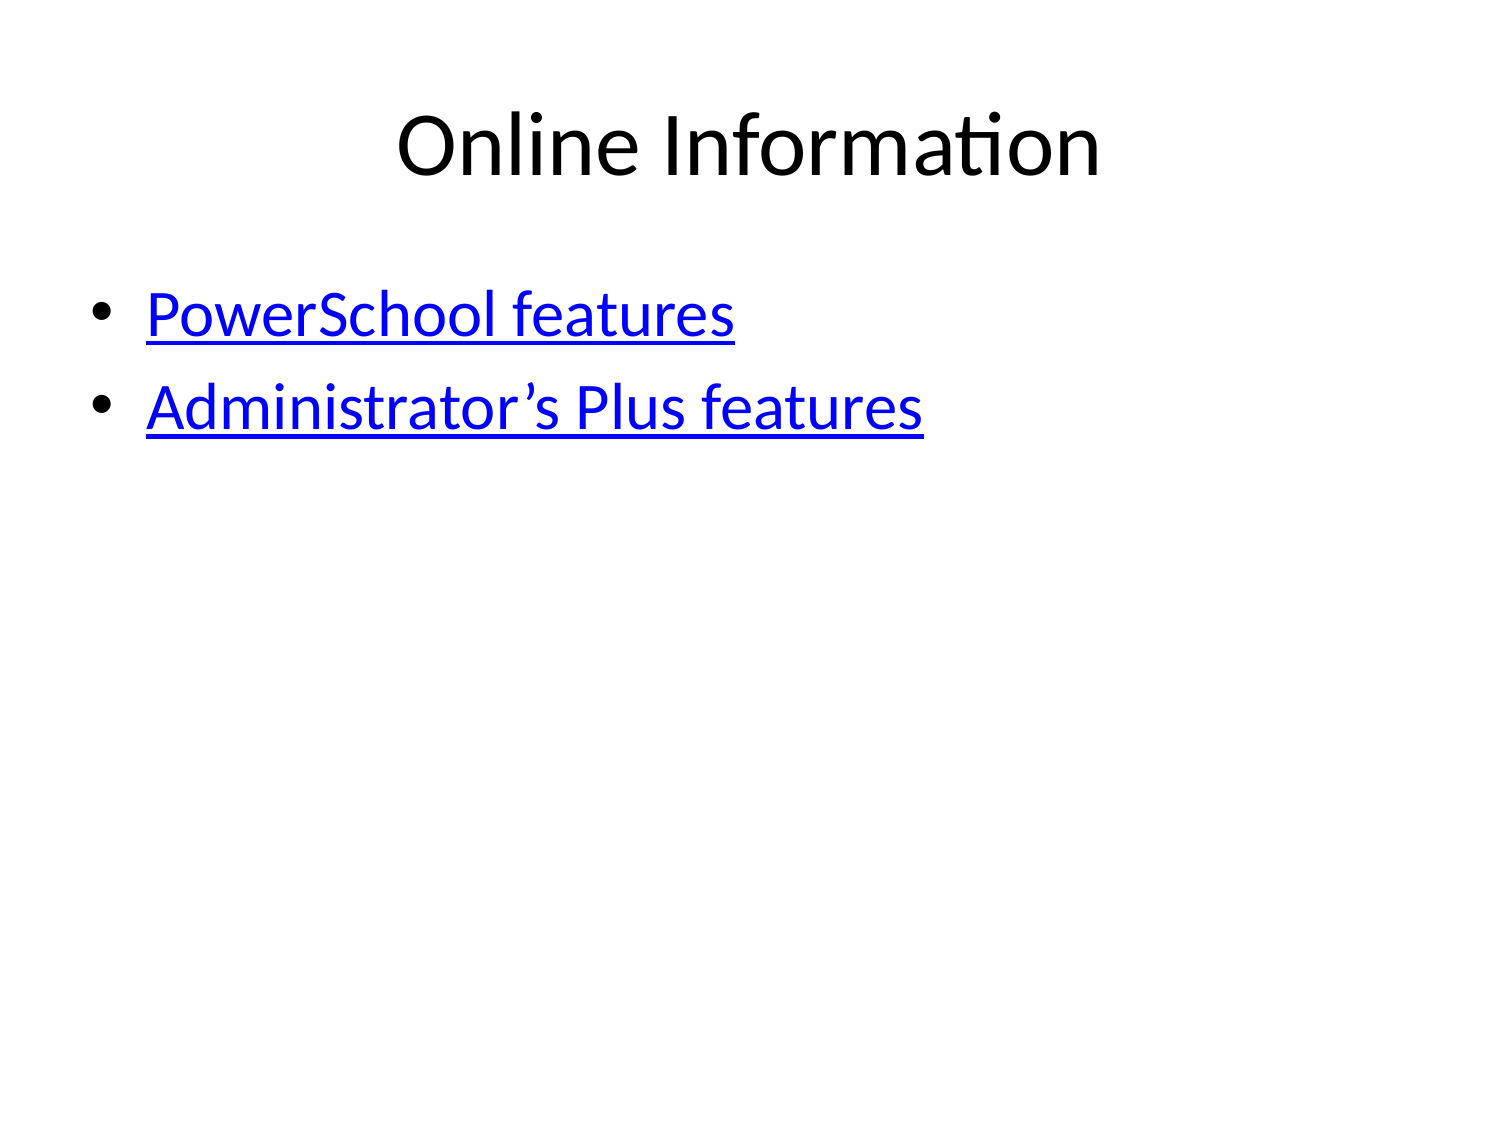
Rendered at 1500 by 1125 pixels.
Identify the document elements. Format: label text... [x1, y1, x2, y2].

title Online Information [75, 45, 1425, 233]
list PowerSchool features Administrator’s Plus features [75, 262, 1425, 1005]
